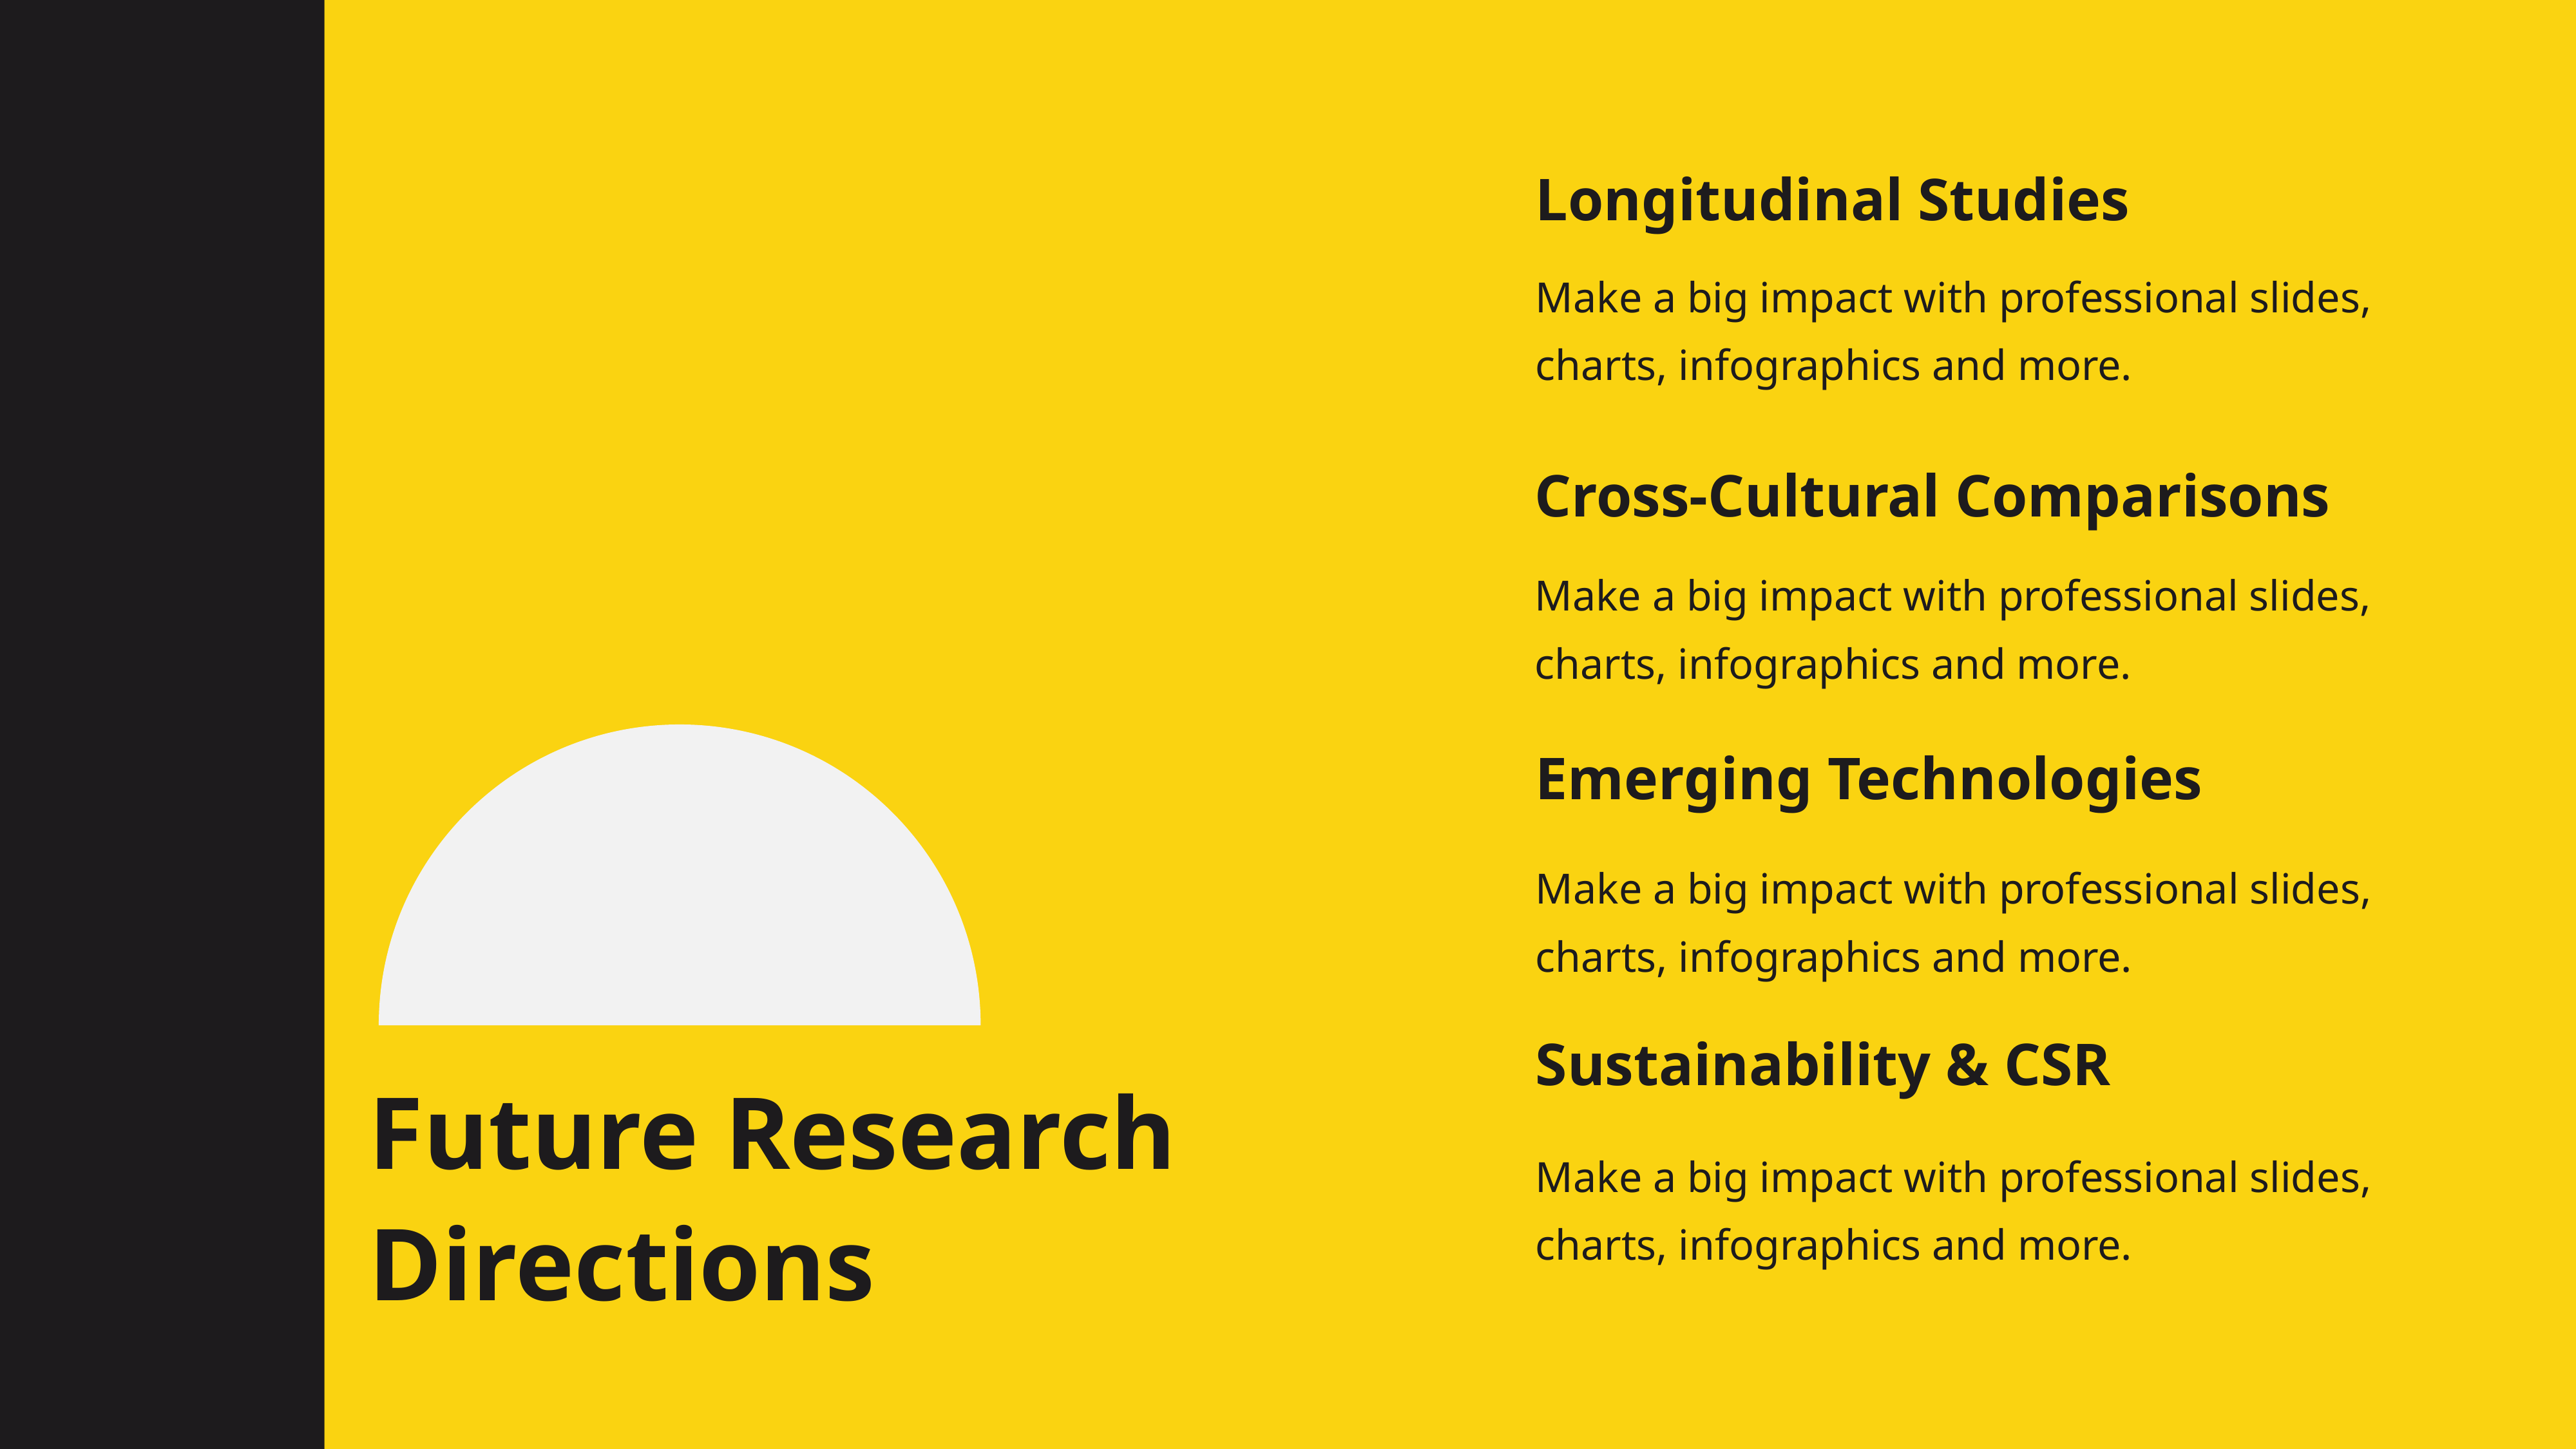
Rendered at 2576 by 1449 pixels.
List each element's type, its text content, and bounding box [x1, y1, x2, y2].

text_box Make a big impact with professional slides, charts, infographics and more. [1526, 248, 2416, 393]
text_box Make a big impact with professional slides, charts, infographics and more. [1526, 1128, 2416, 1274]
text_box Make a big impact with professional slides, charts, infographics and more. [1525, 547, 2416, 692]
text_box Emerging Technologies [1526, 730, 2416, 816]
text_box [377, 723, 982, 1027]
text_box [0, 0, 325, 1449]
text_box Make a big impact with professional slides, charts, infographics and more. [1526, 839, 2416, 985]
text_box Future Research Directions [359, 1053, 1290, 1325]
text_box Longitudinal Studies [1526, 151, 2416, 237]
text_box Cross-Cultural Comparisons [1525, 447, 2416, 533]
text_box Sustainability & CSR [1526, 1016, 2416, 1102]
